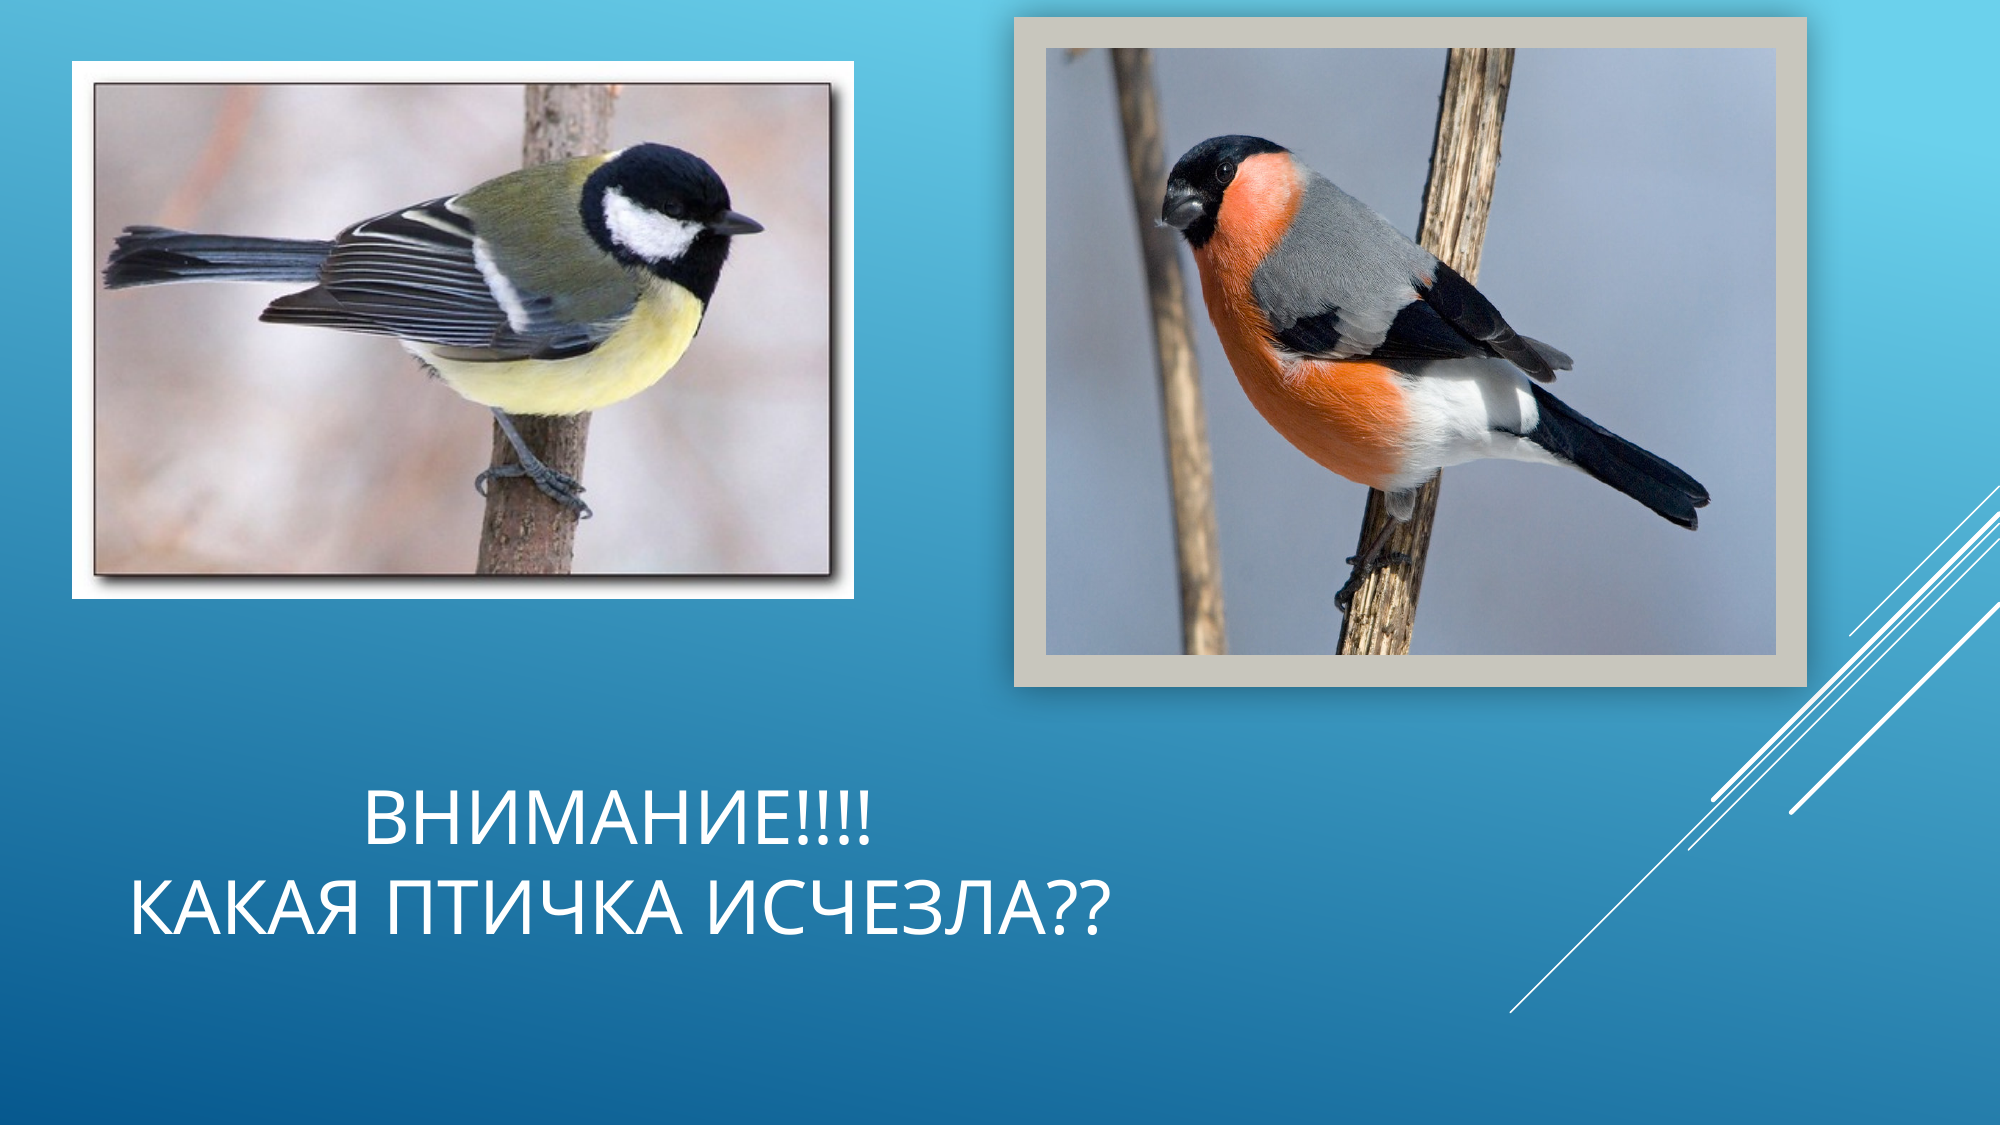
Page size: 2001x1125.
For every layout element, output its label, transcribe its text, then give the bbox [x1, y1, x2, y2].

picture [72, 60, 854, 599]
title Внимание!!!! Какая птичка исчезла?? [112, 736, 1513, 984]
picture [1045, 47, 1777, 656]
